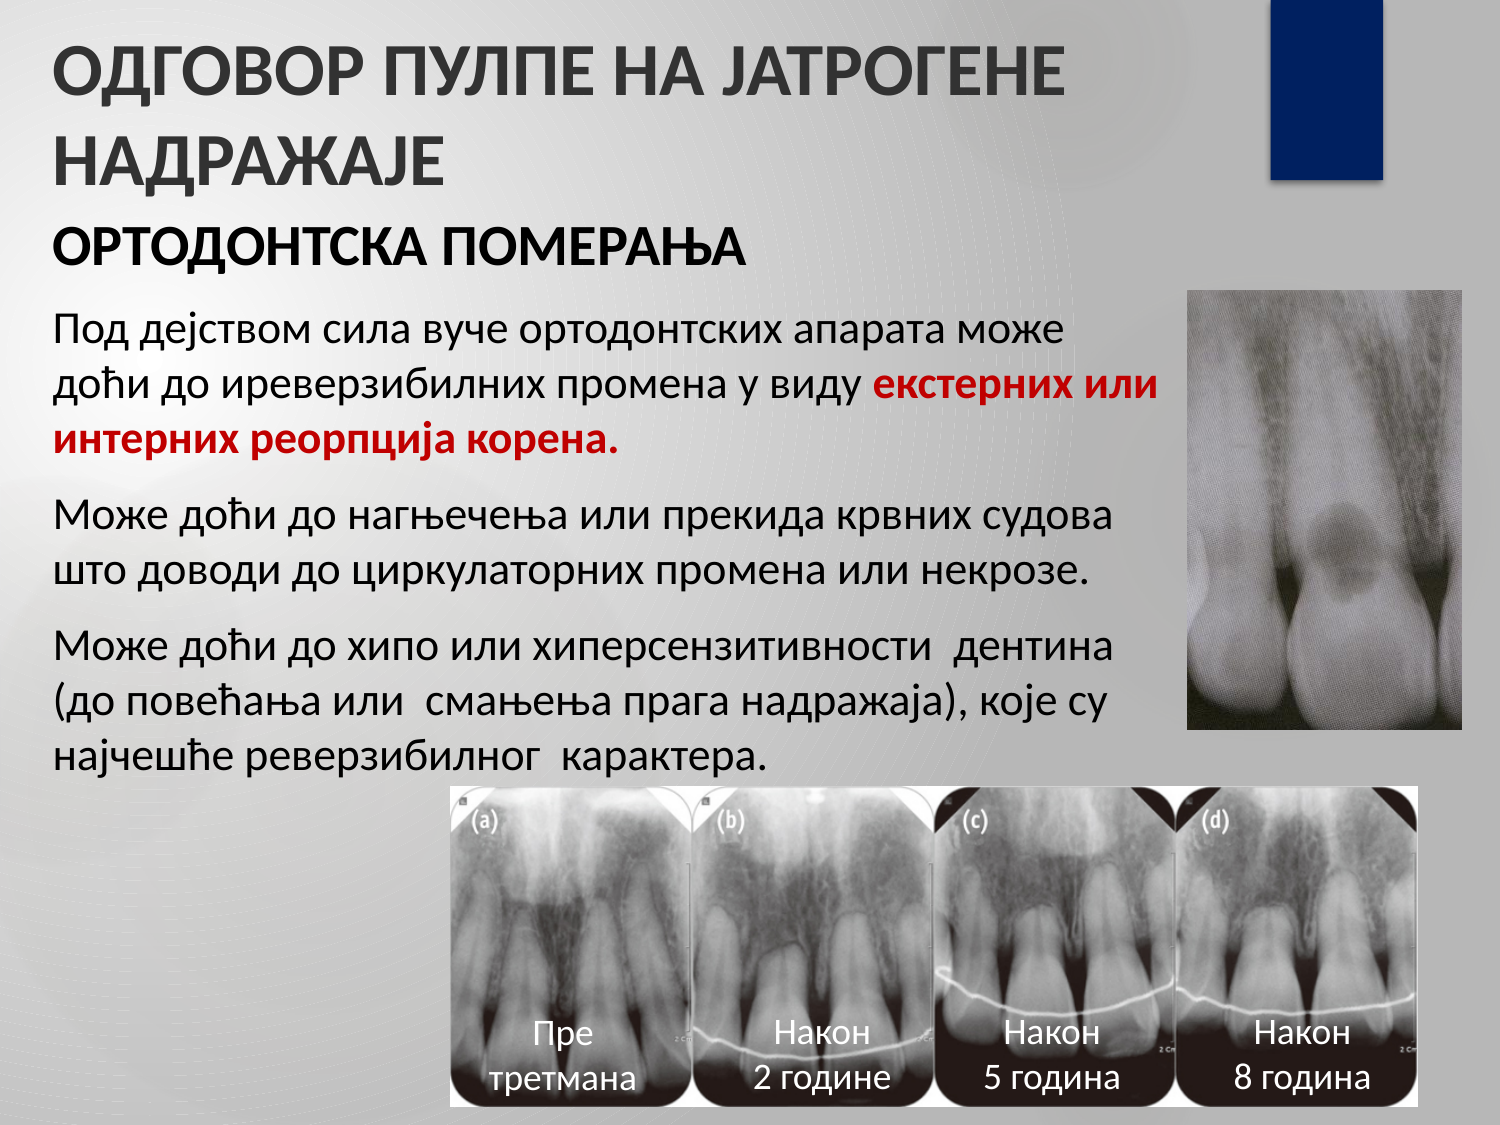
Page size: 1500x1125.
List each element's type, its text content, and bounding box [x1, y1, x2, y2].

text_box [1187, 290, 1462, 730]
picture [449, 785, 1419, 1107]
list ОРТОДОНТСКА ПОМЕРАЊА Под дејством сила вуче ортодонтских апарата може доћи до иреверзибилних промена у виду екстерних или интерних реорпција корена. Може доћи до нагњечења или прекида крвних судова што доводи до циркулаторних промена или некрозе. Може доћи до хипо или хиперсензитивности дентина (до повећања или смањења прага надражаја), које су најчешће реверзибилног карактера. [37, 200, 1188, 1075]
title ОДГОВОР ПУЛПЕ НА ЈАТРОГЕНЕ НАДРАЖАЈЕ [37, 12, 1263, 243]
